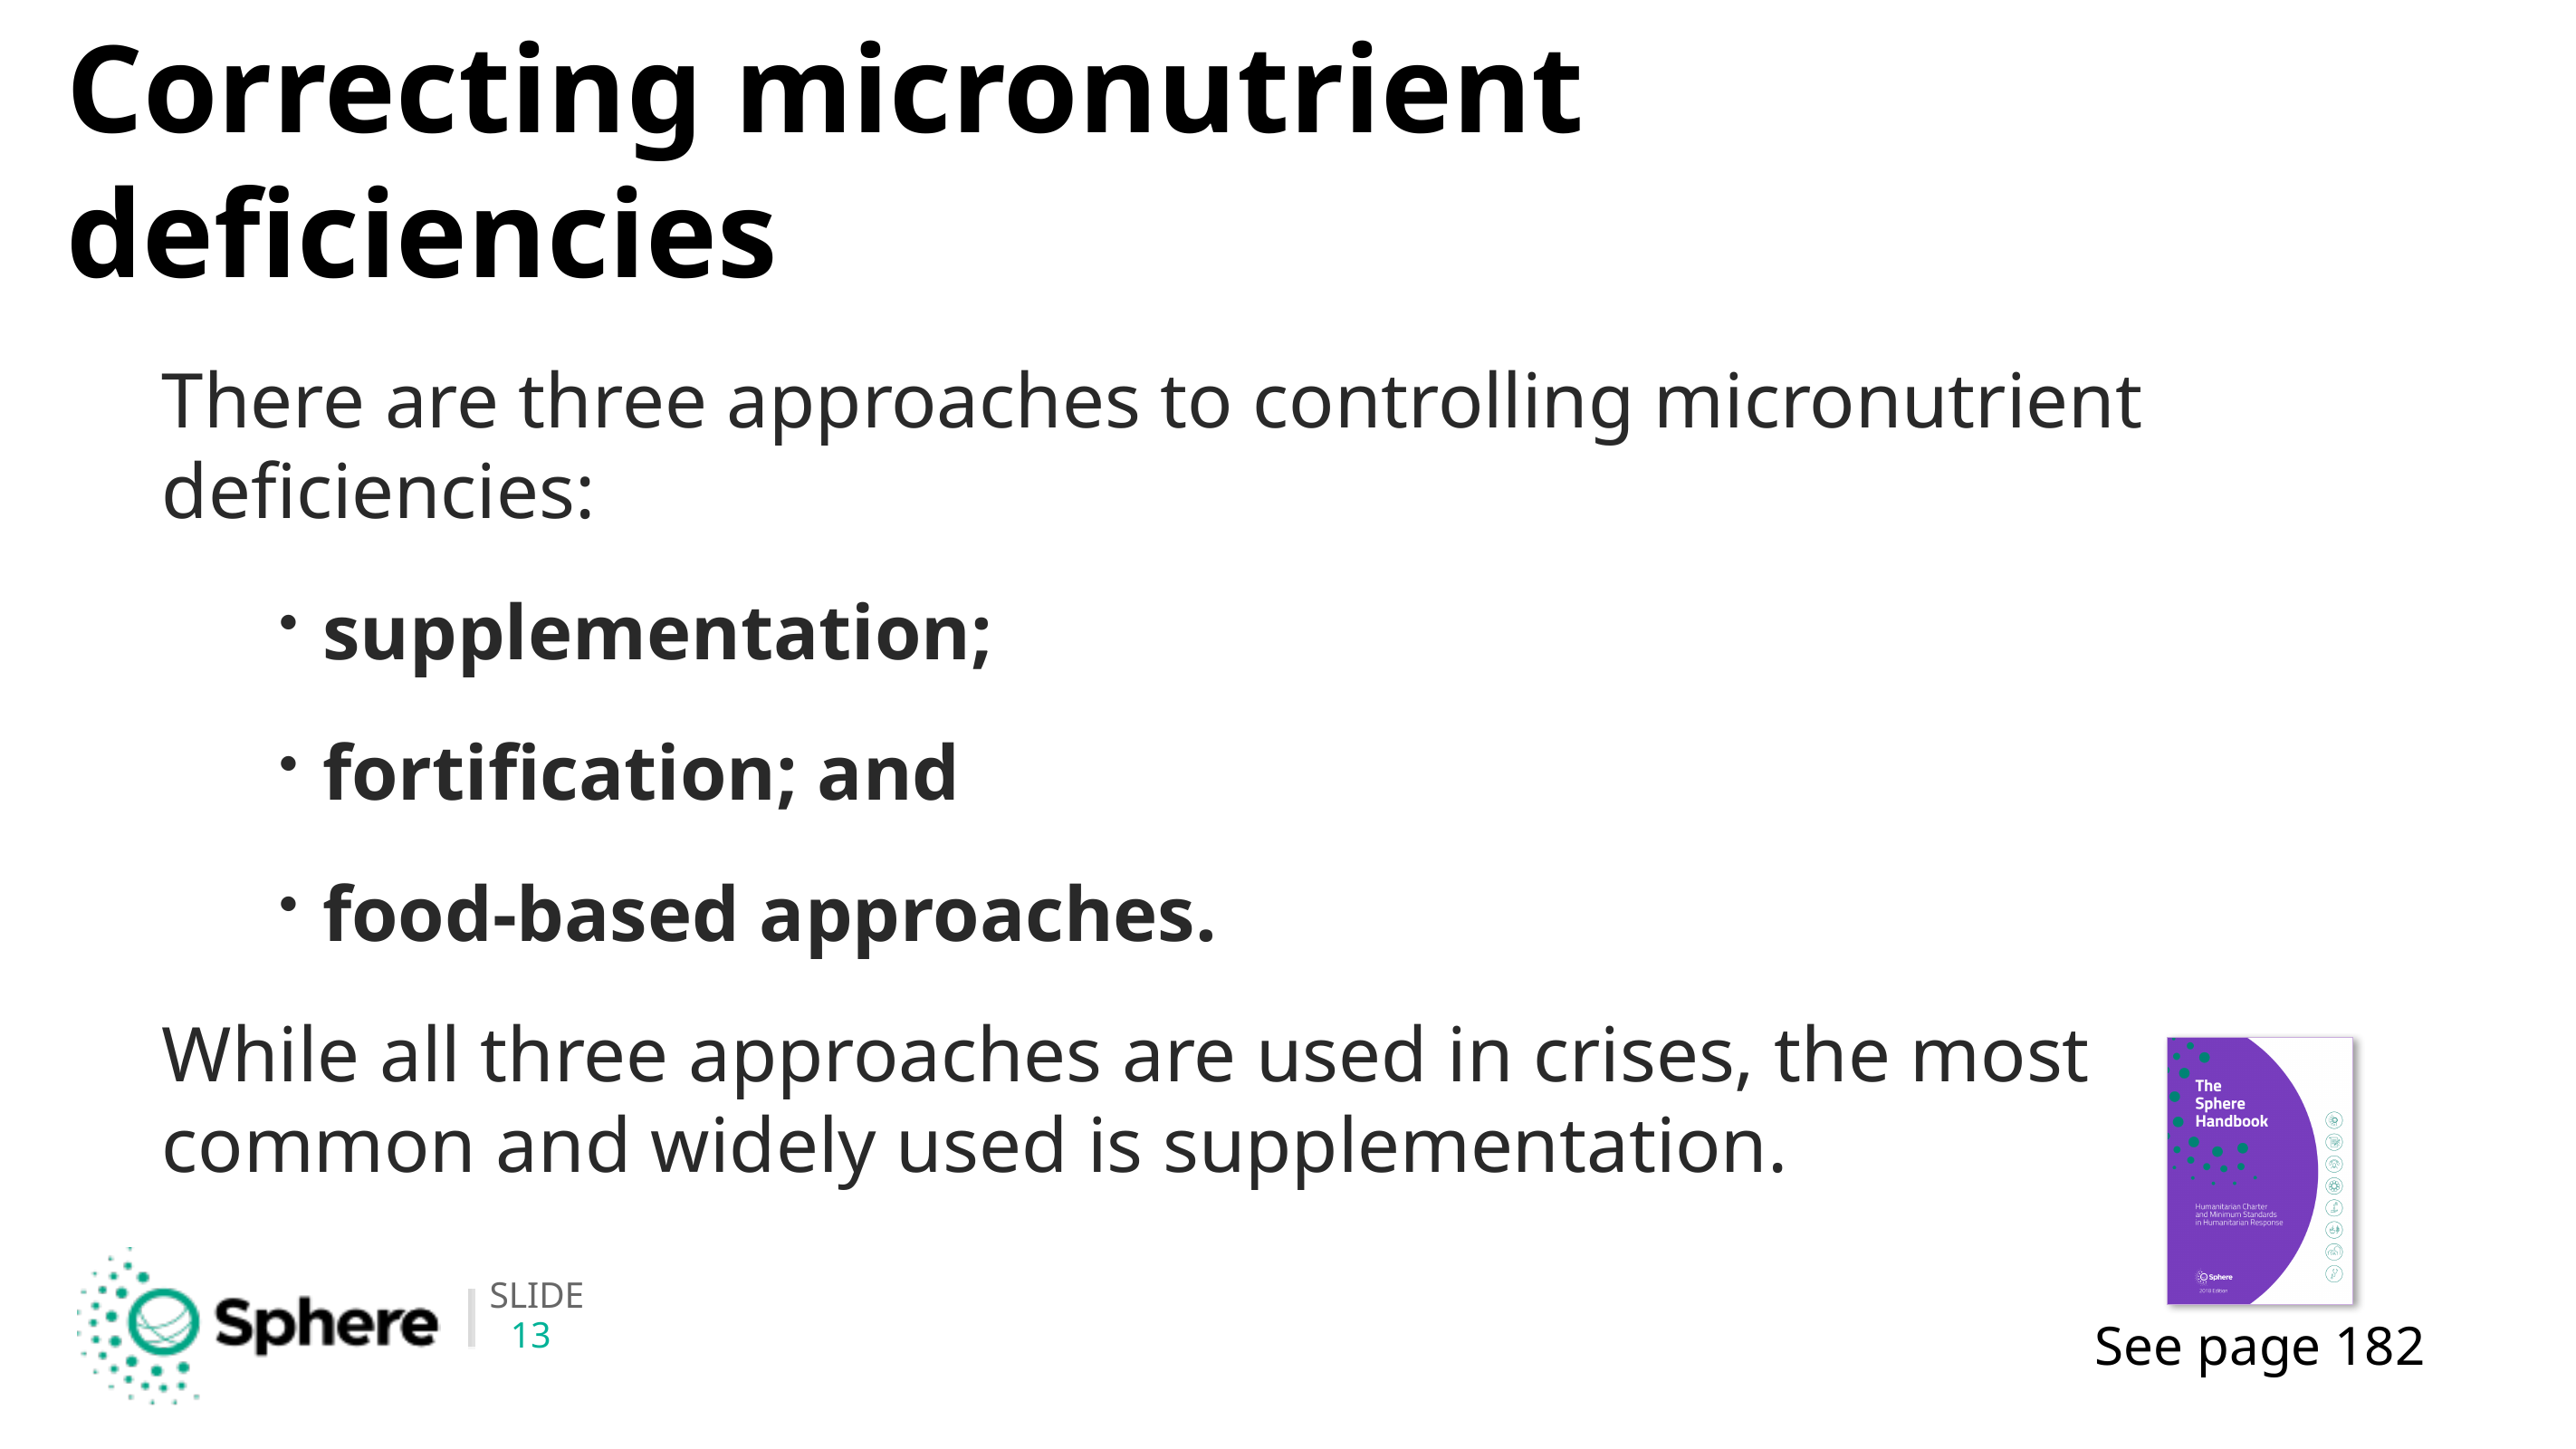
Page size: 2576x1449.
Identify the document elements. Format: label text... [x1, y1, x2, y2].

picture [77, 1247, 441, 1407]
title Correcting micronutrient deficiencies [58, 3, 2258, 326]
picture [2167, 1036, 2353, 1305]
slide_number 13 [502, 1304, 562, 1364]
list There are three approaches to controlling micronutrient deficiencies: supplementation; fortification; and food-based approaches. While all three approaches are used in crises, the most common and widely used is supplementation. [154, 344, 2353, 1364]
text_box See page 182 [2087, 1304, 2433, 1384]
